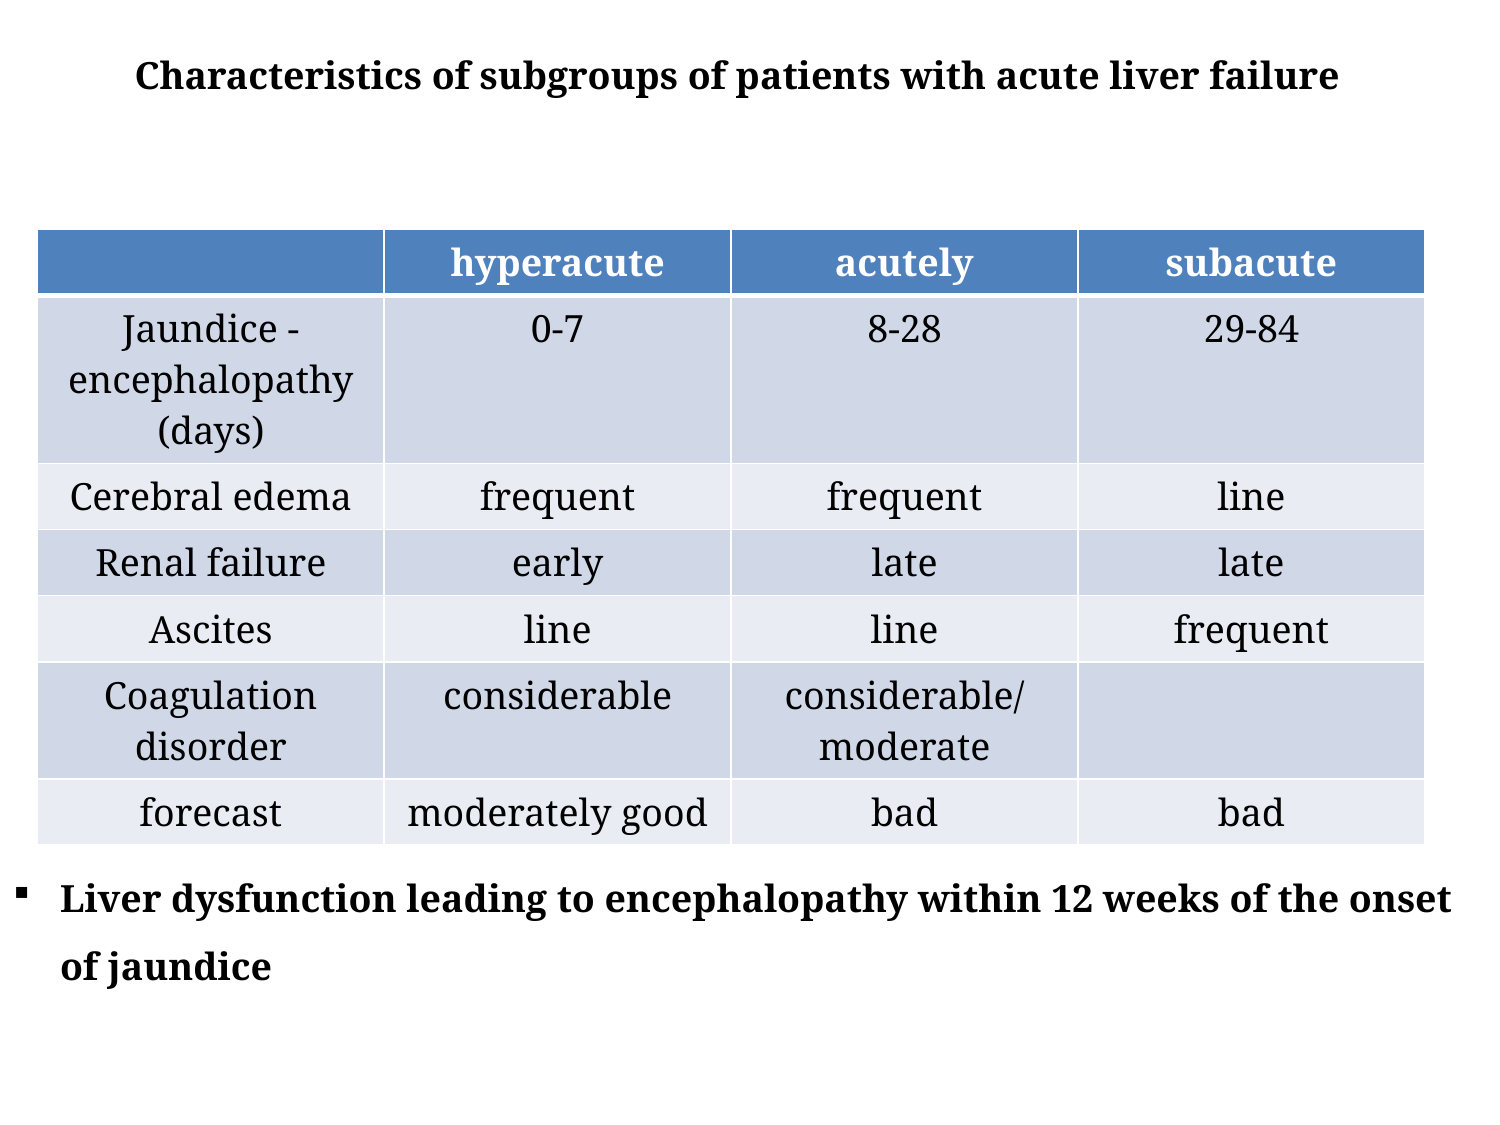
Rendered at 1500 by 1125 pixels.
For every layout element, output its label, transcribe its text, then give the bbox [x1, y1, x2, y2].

table_cell late [1079, 530, 1424, 595]
table_cell bad [1079, 780, 1424, 844]
table_cell frequent [385, 464, 730, 529]
table_cell bad [732, 780, 1077, 844]
table_cell late [732, 530, 1077, 595]
text_box Characteristics of subgroups of patients with acute liver failure [0, 44, 1475, 105]
table_cell 0-7 [385, 298, 730, 463]
table_cell forecast [38, 780, 383, 844]
text_box Liver dysfunction leading to encephalopathy within 12 weeks of the onset of jaundice [0, 845, 1475, 995]
table_cell considerable [385, 663, 730, 778]
table_cell frequent [732, 464, 1077, 529]
table_cell Ascites [38, 596, 383, 661]
table_header [38, 230, 383, 293]
table_cell Renal failure [38, 530, 383, 595]
table_cell early [385, 530, 730, 595]
table_cell 8-28 [732, 298, 1077, 463]
table_header subacute [1079, 230, 1424, 293]
table_cell frequent [1079, 596, 1424, 661]
table_cell line [1079, 464, 1424, 529]
table_cell moderately good [385, 780, 730, 844]
table_cell Cerebral edema [38, 464, 383, 529]
table_cell 29-84 [1079, 298, 1424, 463]
table_cell line [385, 596, 730, 661]
table_header acutely [732, 230, 1077, 293]
table_header hyperacute [385, 230, 730, 293]
table_cell [1079, 663, 1424, 778]
table_cell Coagulation disorder [38, 663, 383, 778]
table_cell Jaundice - encephalopathy (days) [38, 298, 383, 463]
table_cell considerable/moderate [732, 663, 1077, 778]
table_cell line [732, 596, 1077, 661]
